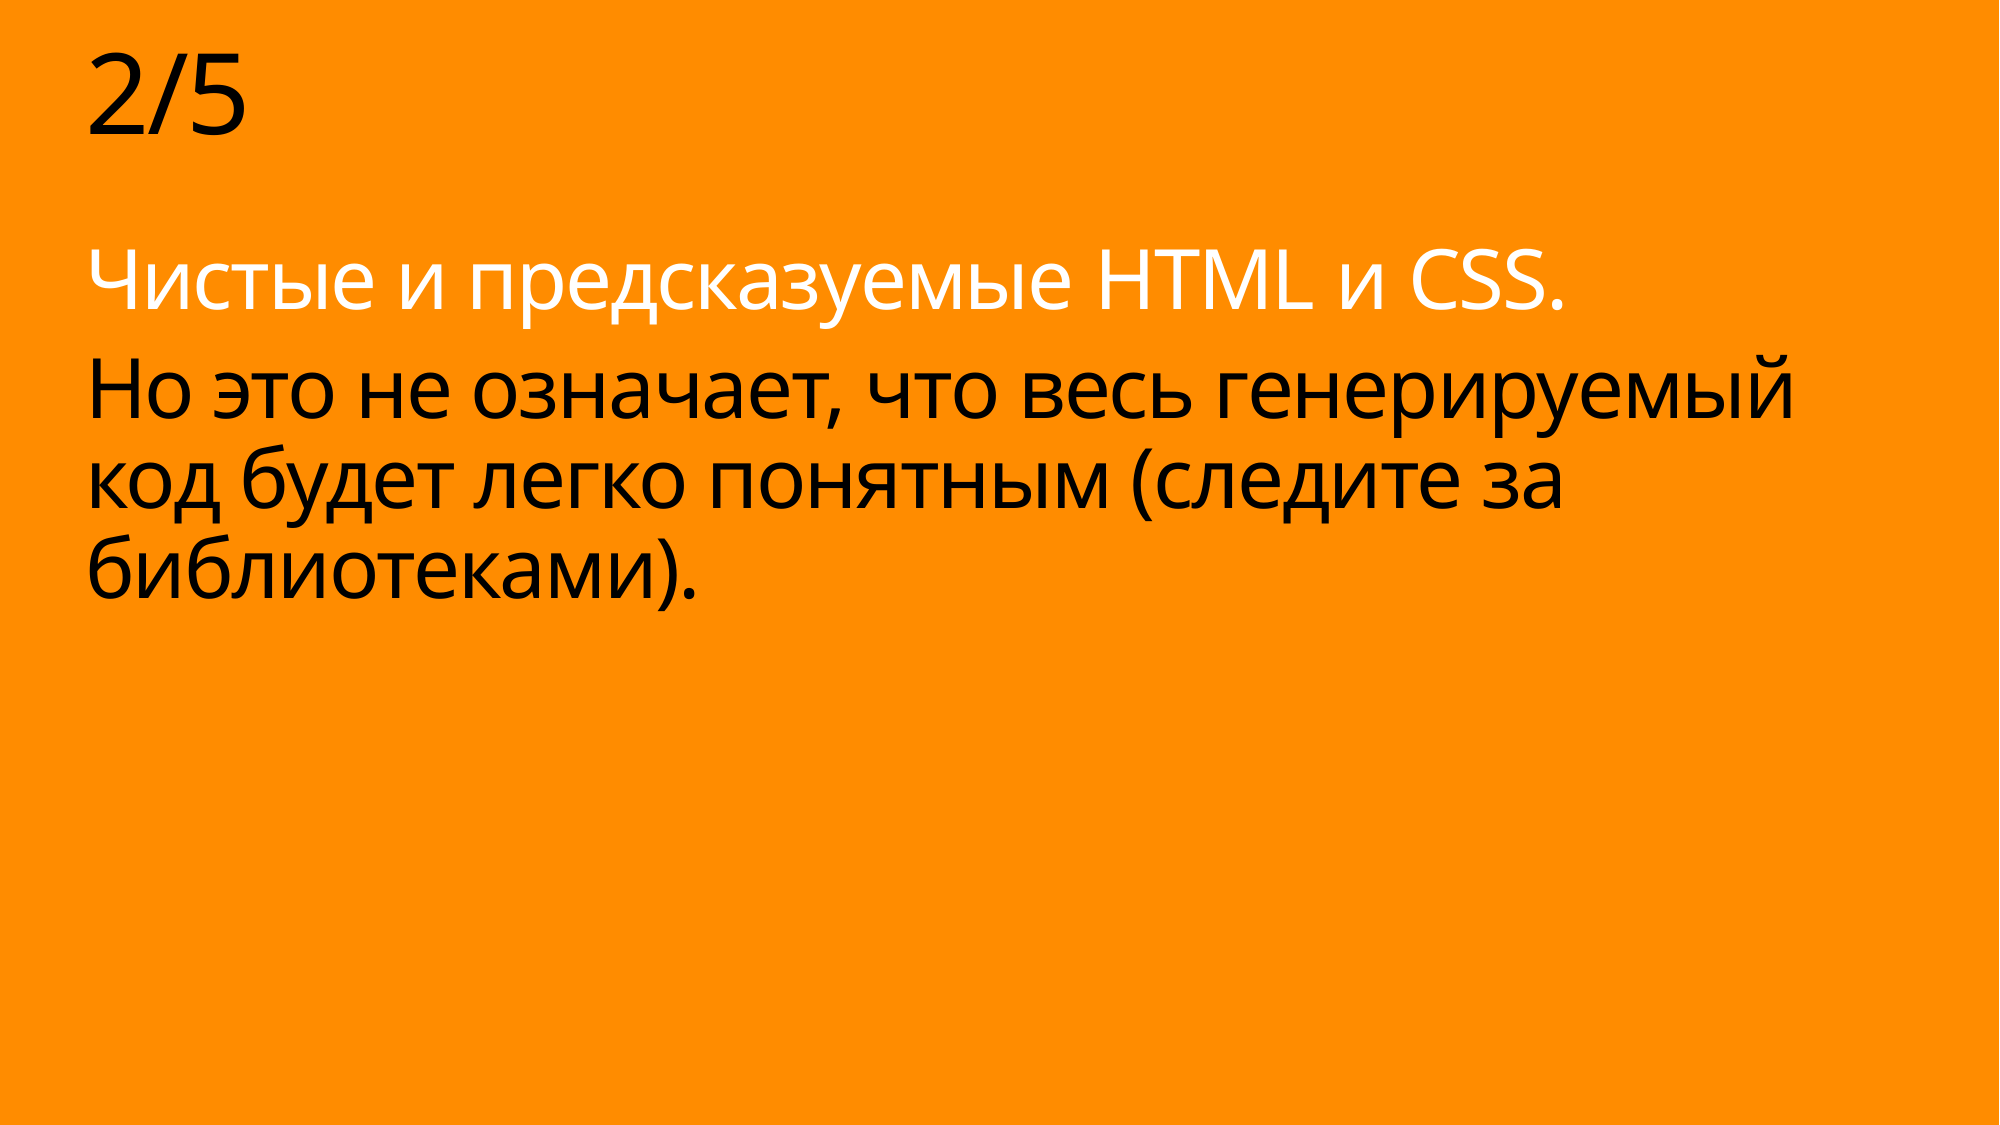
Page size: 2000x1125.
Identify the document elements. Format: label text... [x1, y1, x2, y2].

list Чистые и предсказуемые HTML и CSS. Но это не означает, что весь генерируемый код будет легко понятным (следите за библиотеками). [85, 237, 1914, 530]
title 2/5 [85, 37, 1914, 161]
